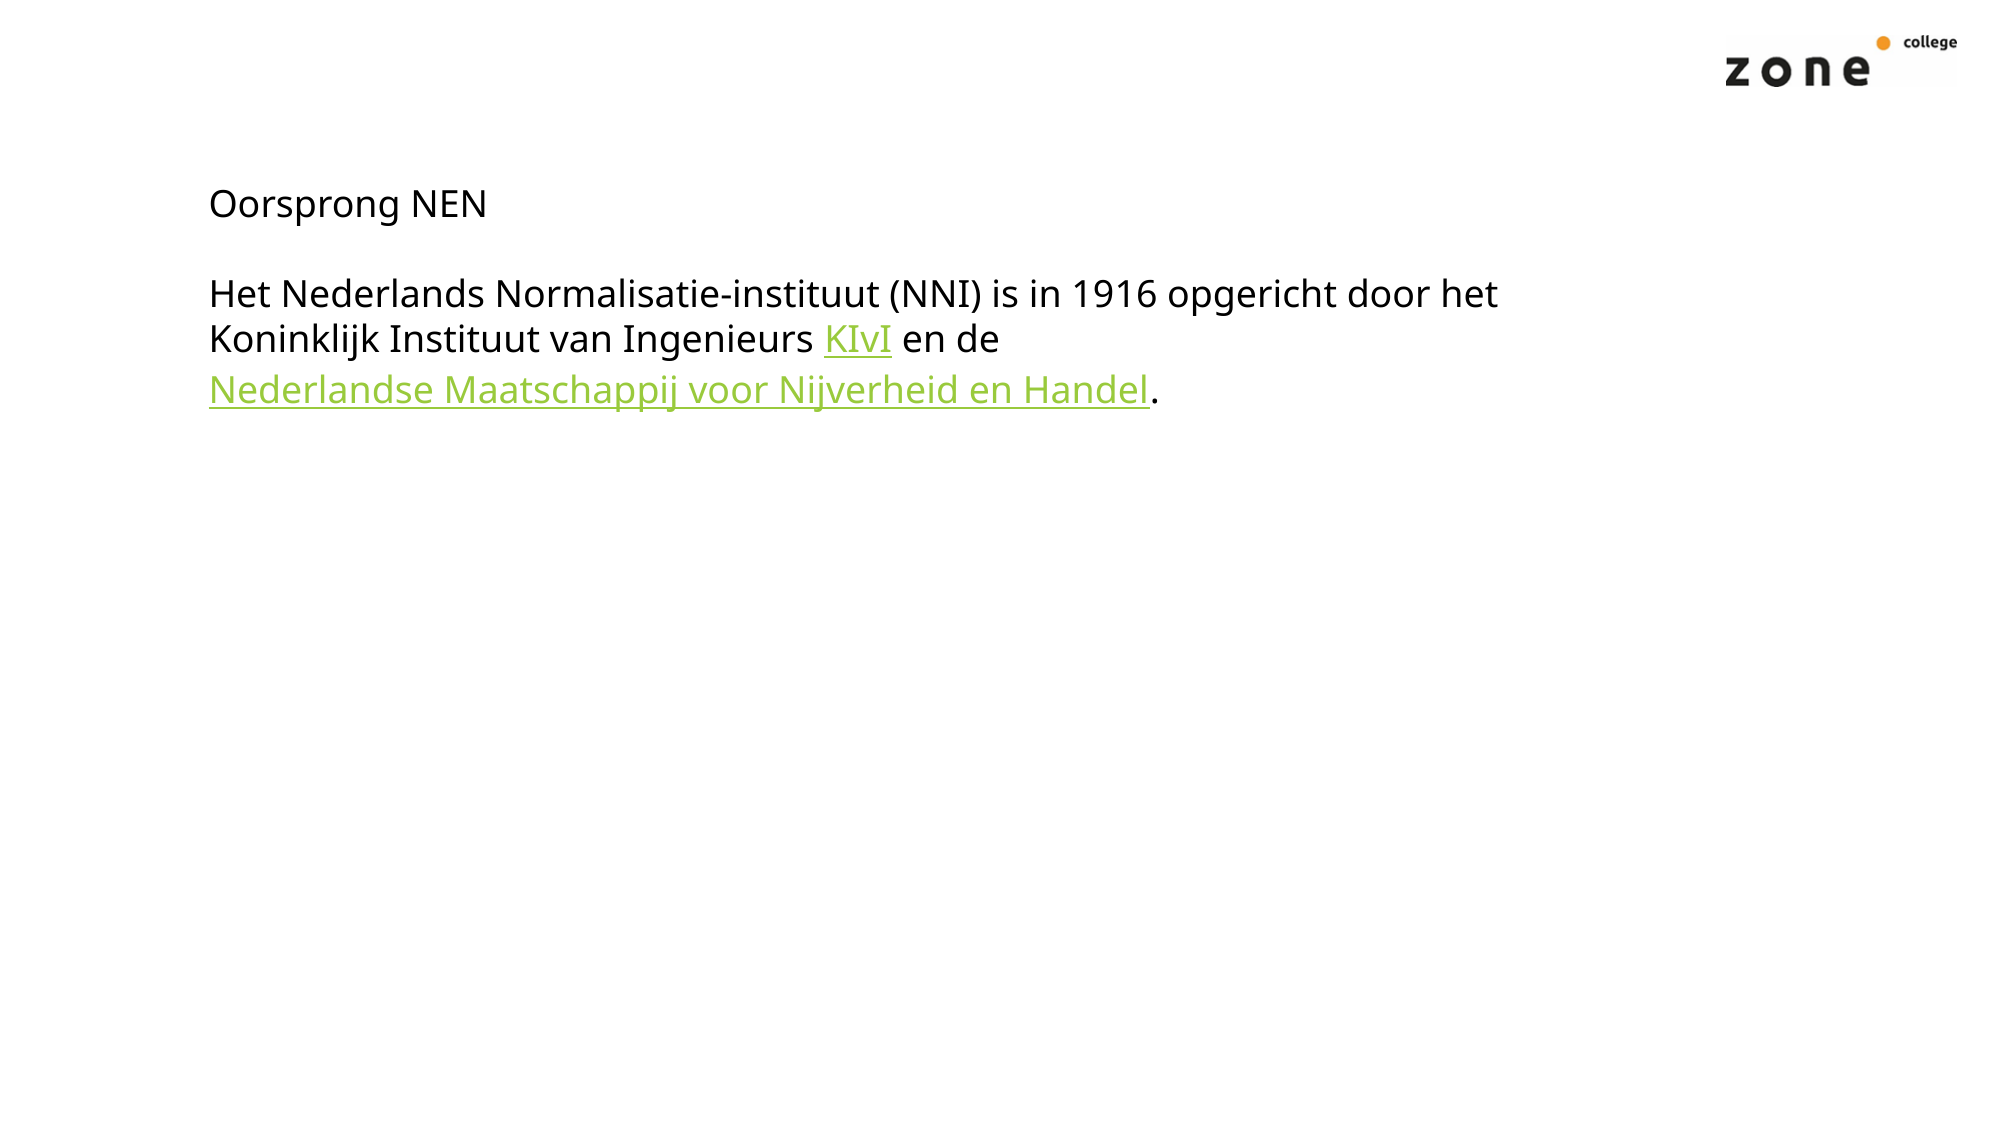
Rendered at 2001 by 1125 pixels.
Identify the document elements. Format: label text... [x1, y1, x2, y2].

text_box Oorsprong NEN Het Nederlands Normalisatie-instituut (NNI) is in 1916 opgericht door het Koninklijk Instituut van Ingenieurs KIvI en de Nederlandse Maatschappij voor Nijverheid en Handel. [193, 172, 1560, 425]
picture [1725, 35, 1957, 88]
